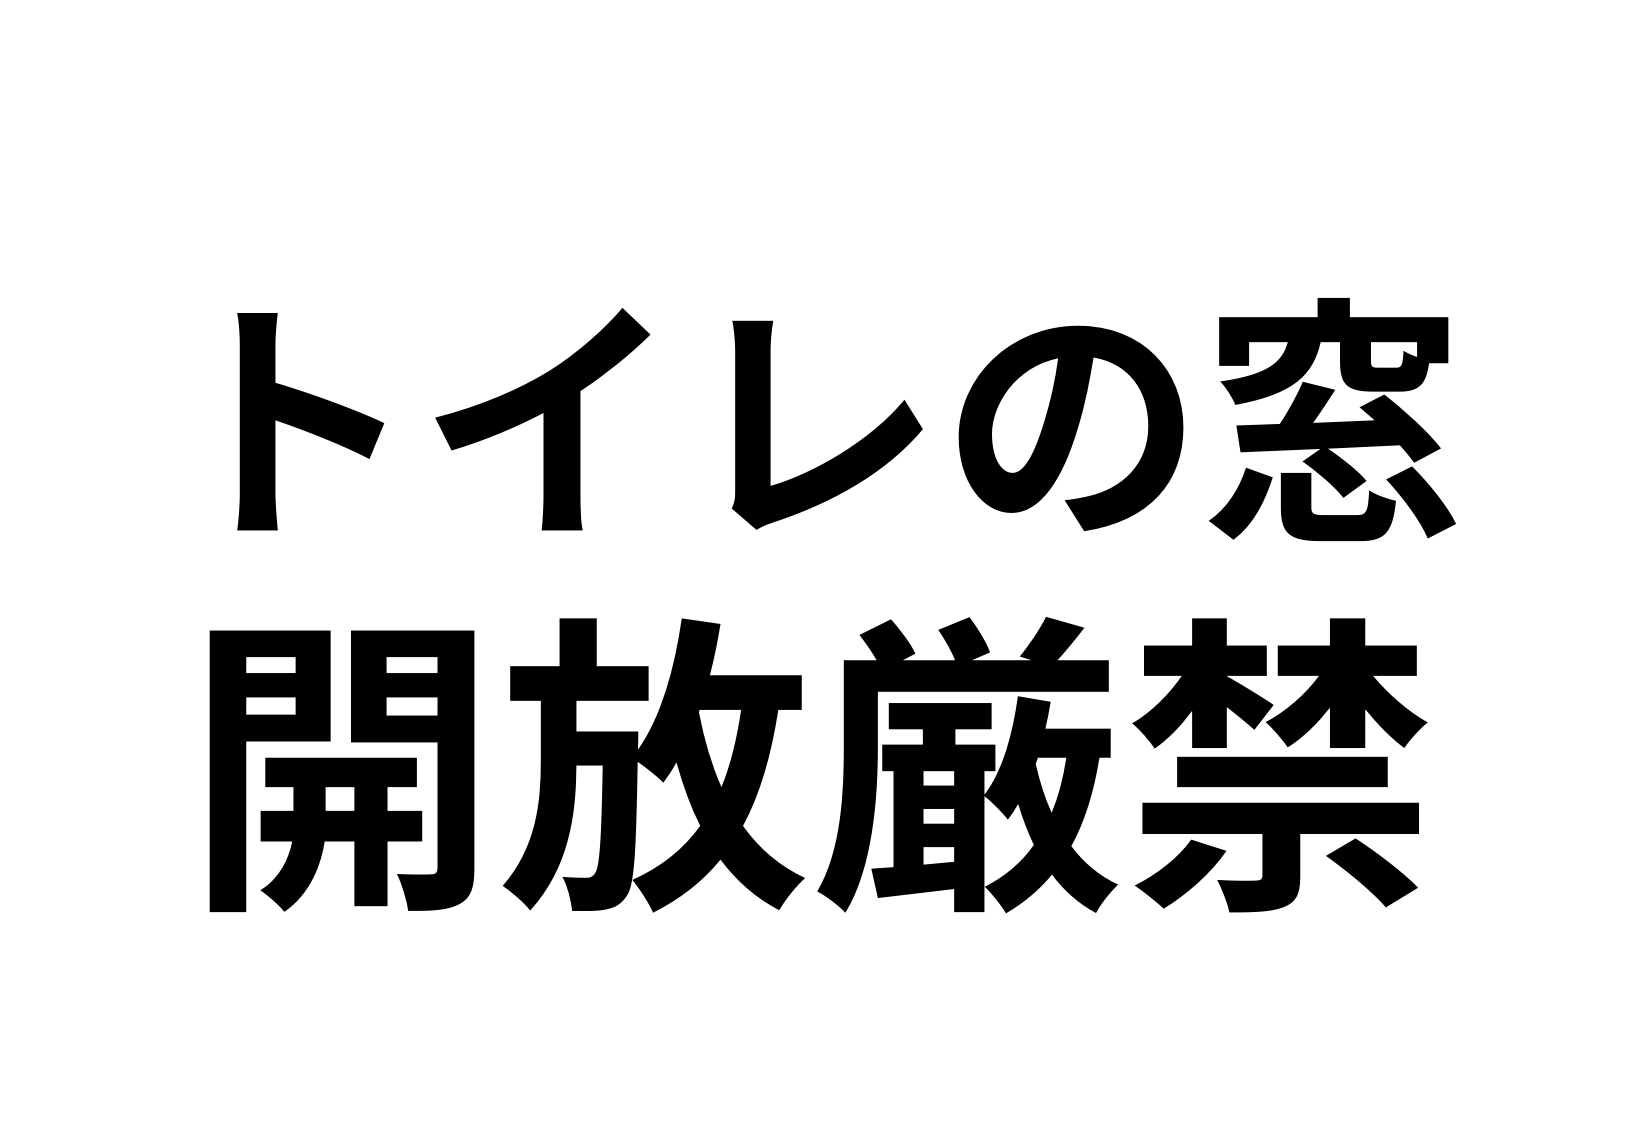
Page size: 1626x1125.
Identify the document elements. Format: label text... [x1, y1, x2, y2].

text_box トイレの窓 開放厳禁 [0, 252, 1624, 955]
